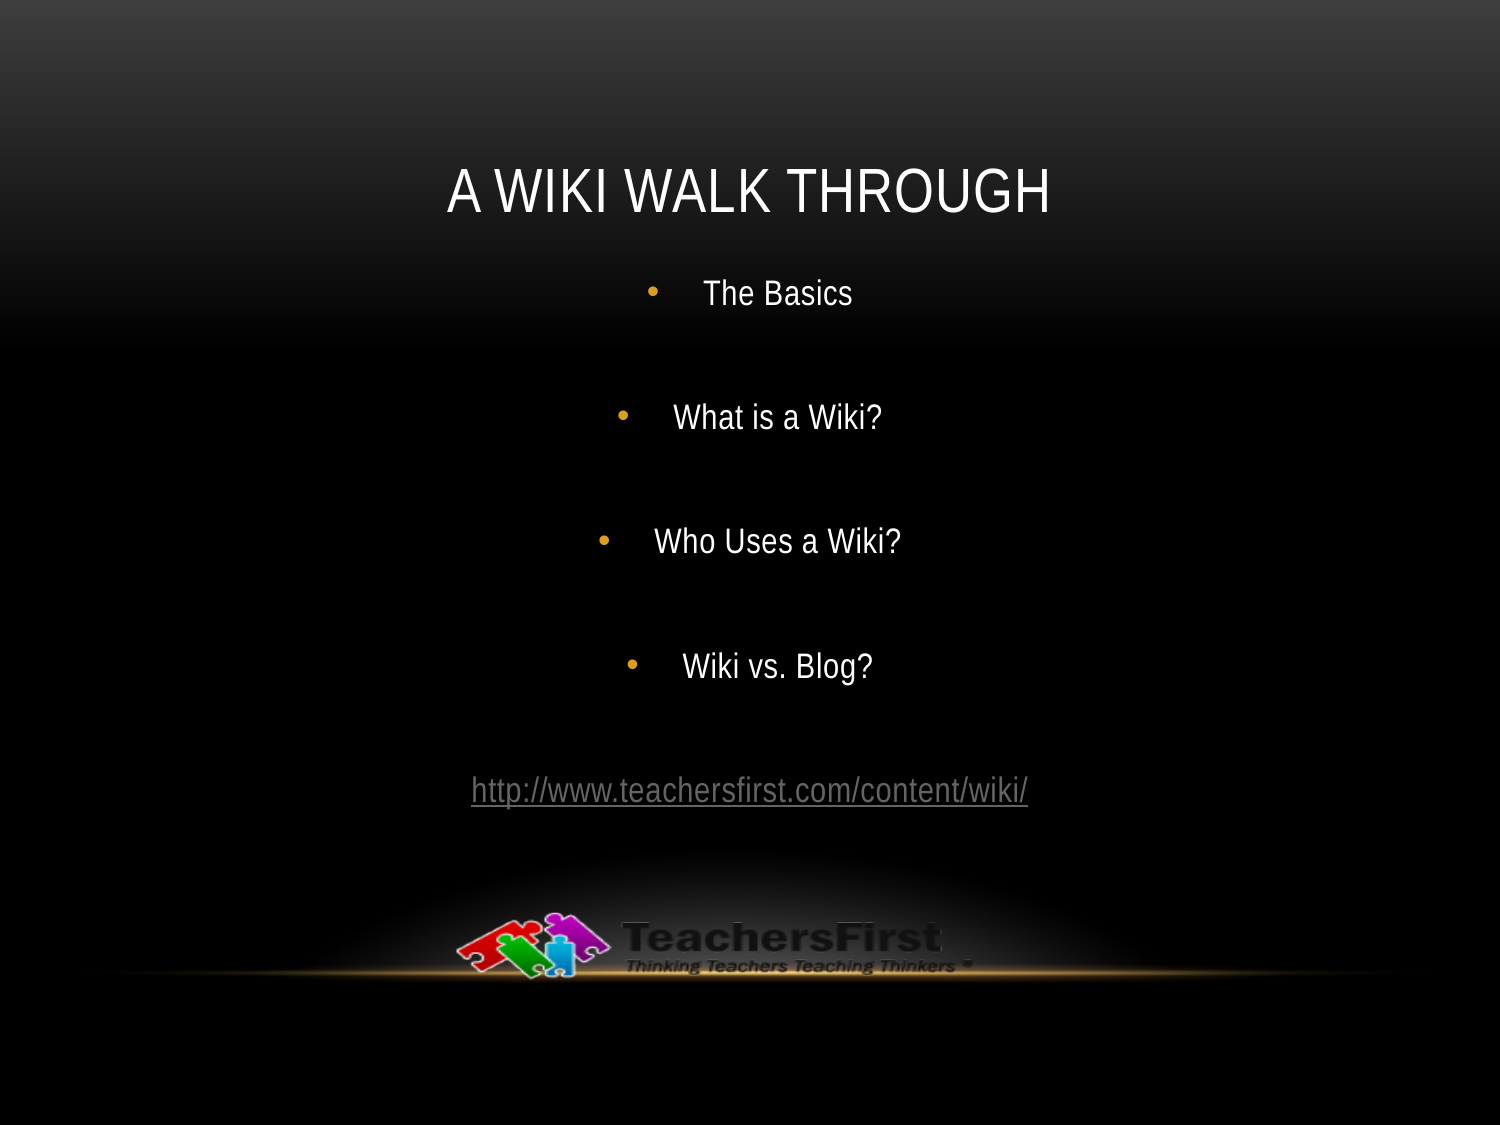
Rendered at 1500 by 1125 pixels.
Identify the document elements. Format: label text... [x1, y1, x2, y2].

list The Basics What is a Wiki? Who Uses a Wiki? Wiki vs. Blog? http://www.teachersfirst.com/content/wiki/ [99, 262, 1400, 938]
title A Wiki walk through [99, 45, 1400, 233]
picture [0, 0, 1500, 1125]
